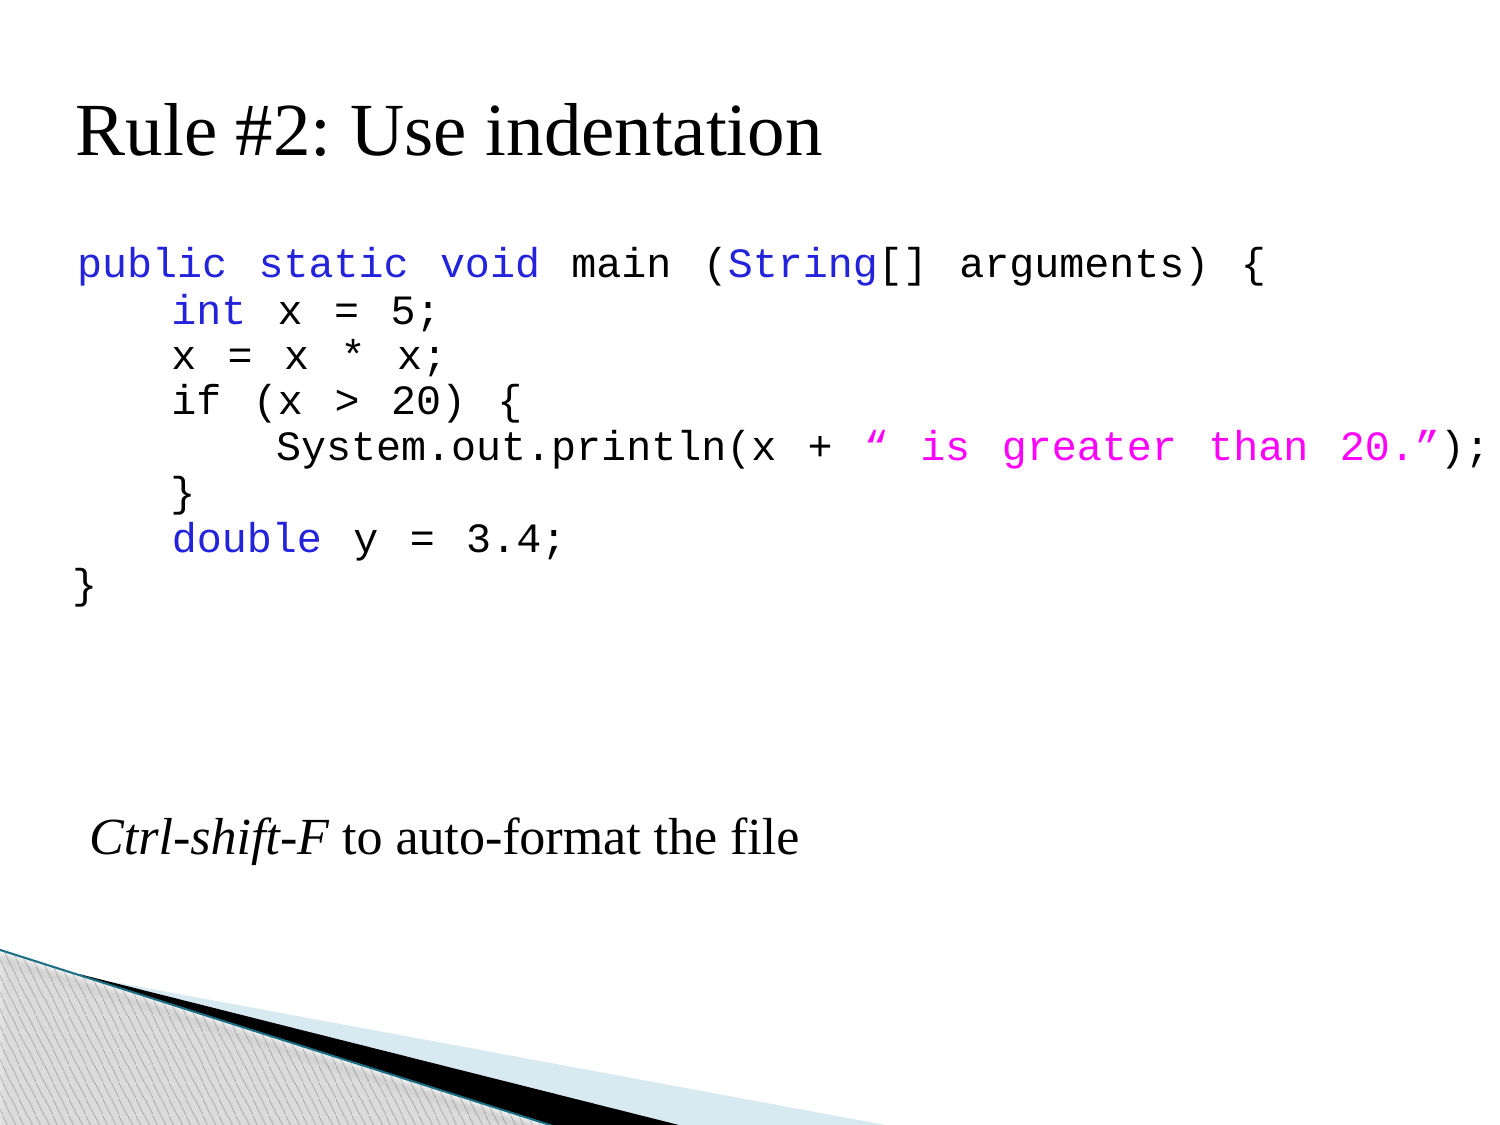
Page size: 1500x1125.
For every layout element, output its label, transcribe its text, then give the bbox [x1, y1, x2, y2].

text_box int x = 5; x = x * x; [171, 301, 448, 385]
text_box Ctrl-shift-F to auto-format the file [89, 817, 800, 872]
text_box } [170, 483, 196, 522]
text_box System.out.println(x + “ is greater than 20.”); [275, 437, 1490, 476]
text_box public static void main (String[] arguments) { [77, 253, 1266, 293]
text_box double y = 3.4; [171, 529, 567, 568]
text_box if (x > 20) { [171, 391, 523, 430]
text_box } [71, 575, 98, 614]
text_box Rule #2: Use indentation [75, 102, 824, 177]
